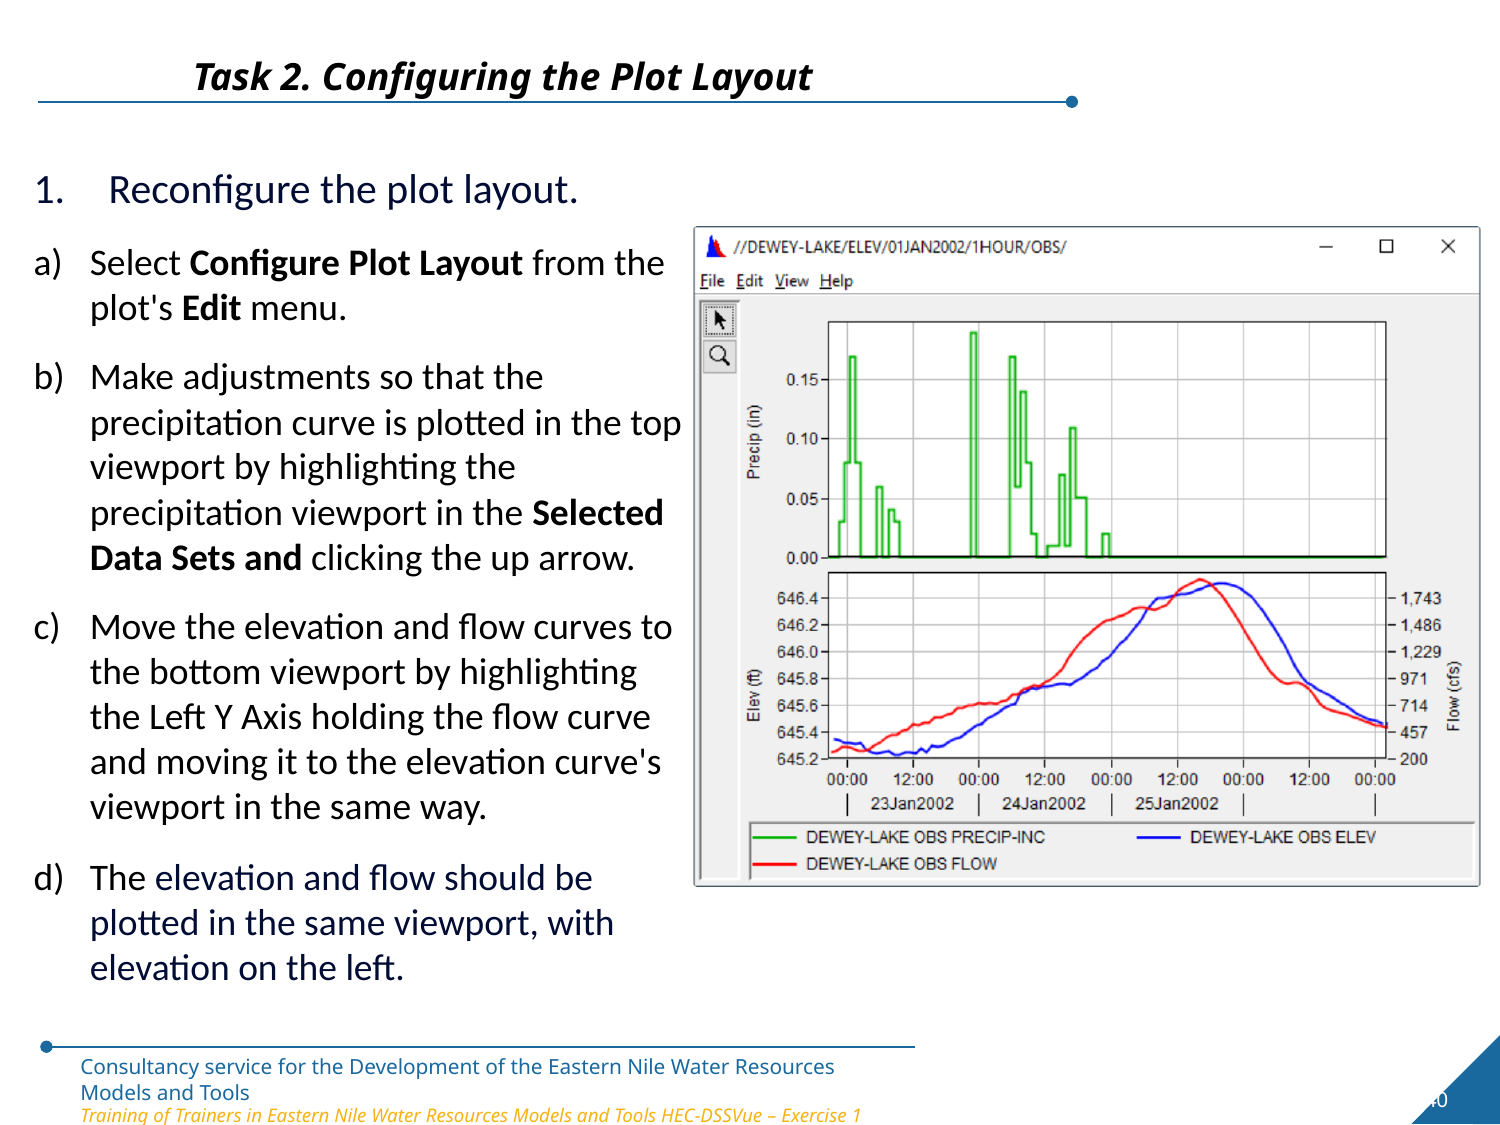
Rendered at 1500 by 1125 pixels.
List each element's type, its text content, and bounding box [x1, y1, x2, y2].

list Reconfigure the plot layout. Select Configure Plot Layout from the plot's Edit menu. Make adjustments so that the precipitation curve is plotted in the top viewport by highlighting the precipitation viewport in the Selected Data Sets and clicking the up arrow. Move the elevation and flow curves to the bottom viewport by highlighting the Left Y Axis holding the flow curve and moving it to the elevation curve's viewport in the same way. The elevation and flow should be plotted in the same viewport, with elevation on the left. [18, 154, 704, 970]
picture [690, 220, 1484, 889]
text_box Task 2. Configuring the Plot Layout [178, 22, 1468, 106]
